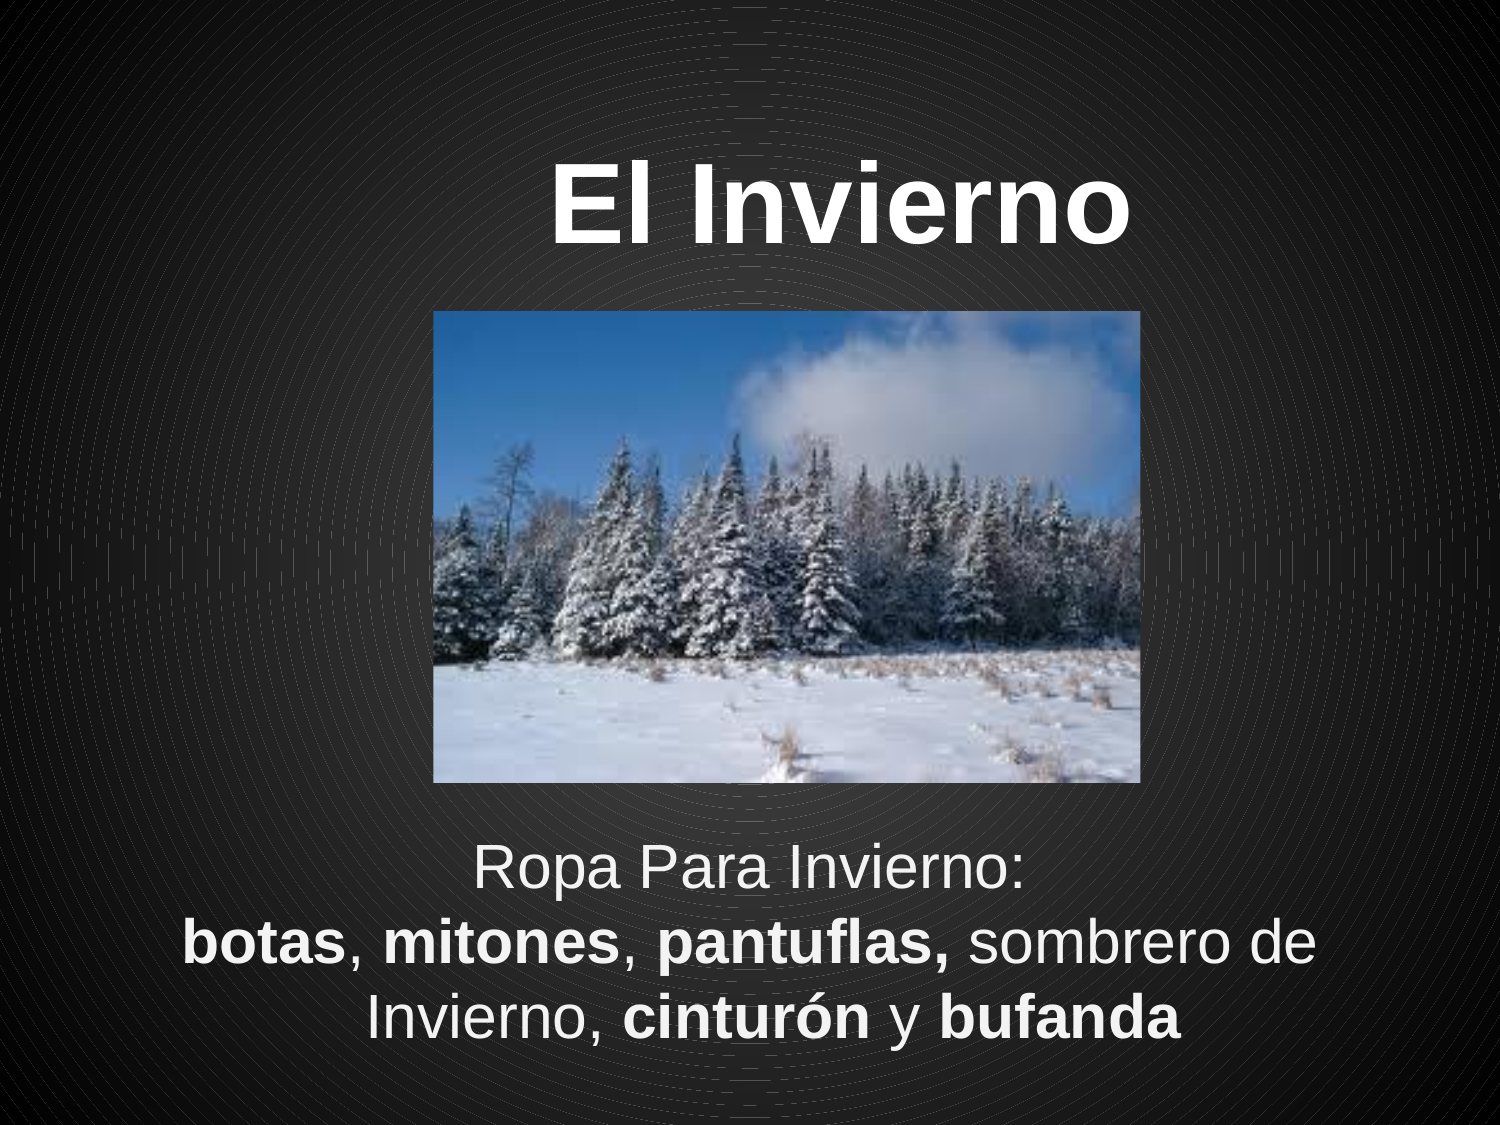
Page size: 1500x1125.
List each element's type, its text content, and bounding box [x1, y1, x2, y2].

title El Invierno [297, 64, 1348, 282]
list Ropa Para Invierno: botas, mitones, pantuflas, sombrero de Invierno, cinturón y bufanda [165, 810, 1335, 1125]
text_box [433, 311, 1141, 783]
